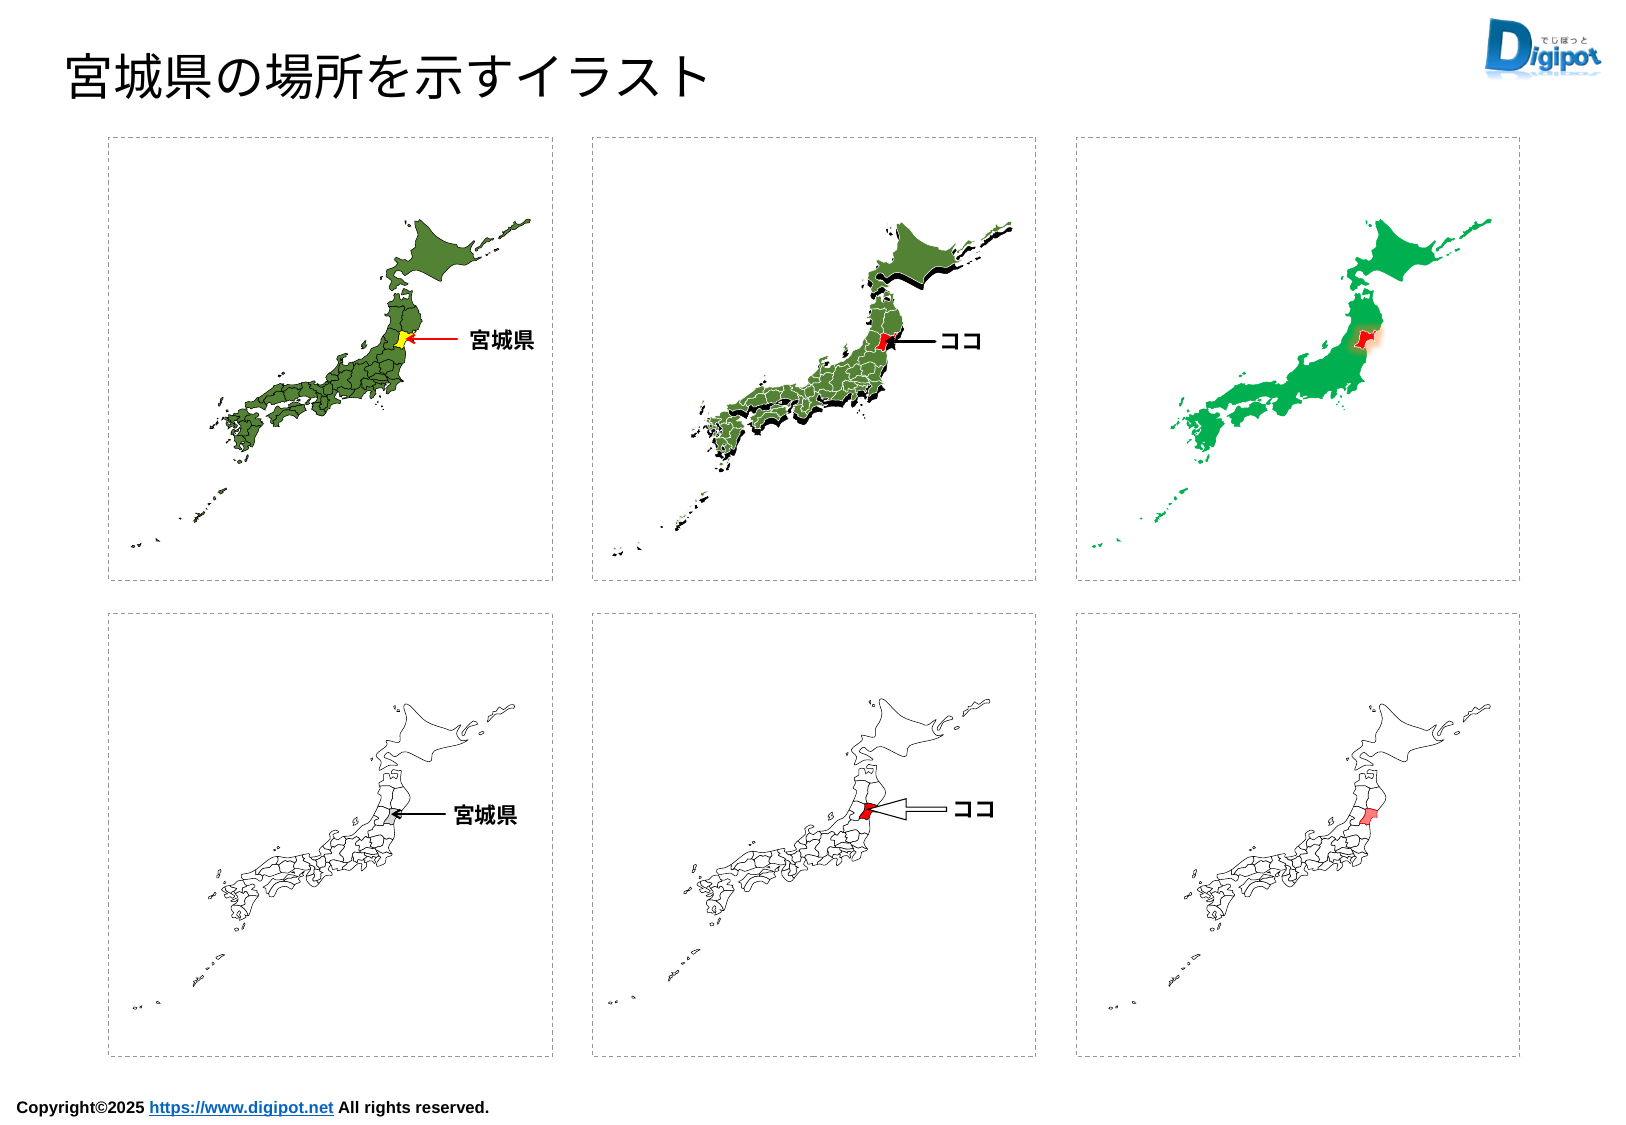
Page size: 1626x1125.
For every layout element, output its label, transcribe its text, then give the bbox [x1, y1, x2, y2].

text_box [1092, 219, 1492, 548]
text_box 宮城県の場所を示すイラスト [49, 38, 728, 113]
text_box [608, 698, 1017, 1005]
picture [1485, 18, 1602, 82]
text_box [131, 219, 557, 548]
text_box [133, 703, 543, 1010]
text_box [1108, 703, 1491, 1010]
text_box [612, 221, 1013, 557]
